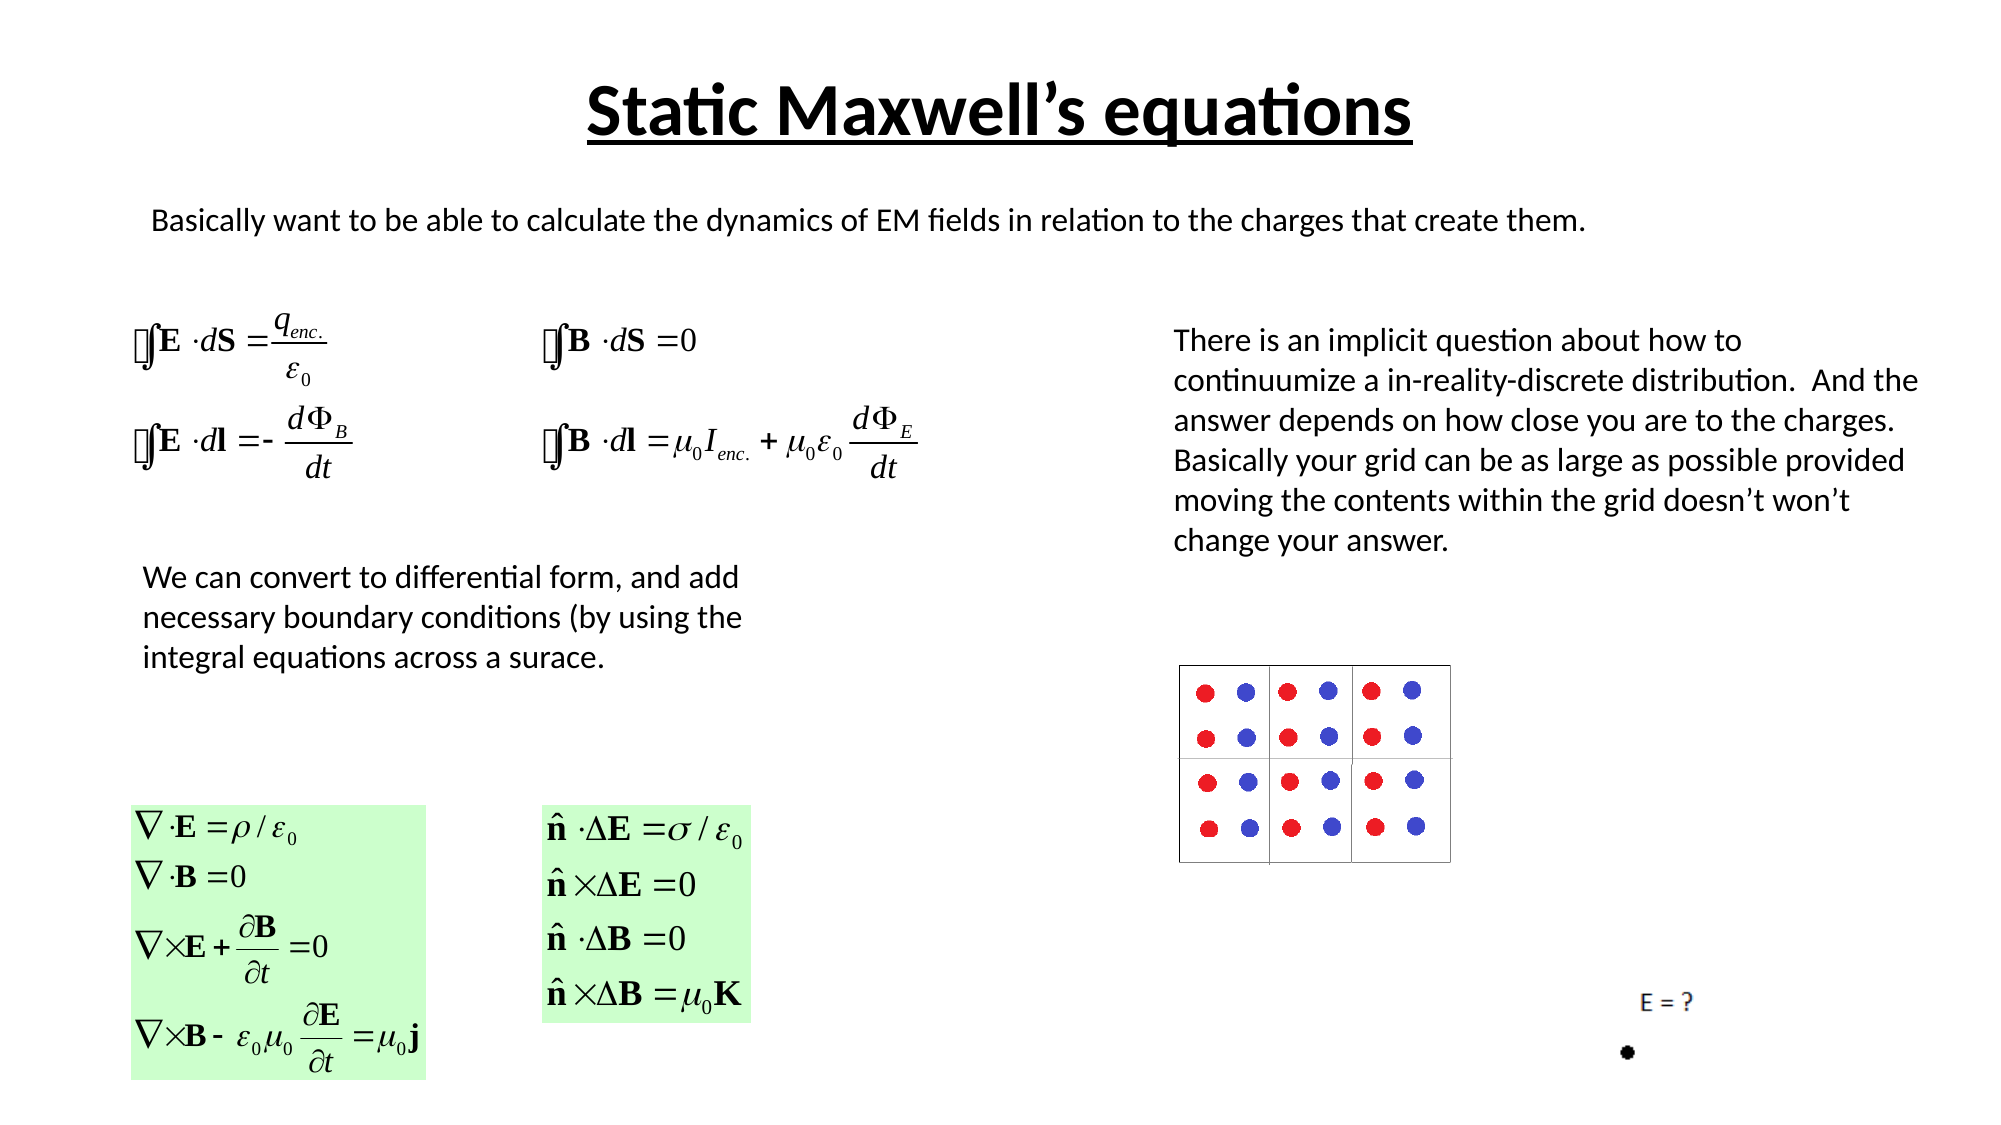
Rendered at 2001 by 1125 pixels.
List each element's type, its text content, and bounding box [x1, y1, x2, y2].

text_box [1158, 628, 1494, 892]
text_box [542, 804, 752, 1023]
text_box Basically want to be able to calculate the dynamics of EM fields in relation to the charges that create them. [136, 190, 1604, 246]
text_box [127, 295, 924, 487]
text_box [131, 804, 426, 1080]
title Static Maxwell’s equations [249, 45, 1750, 160]
picture [1597, 972, 1711, 1074]
text_box There is an implicit question about how to continuumize a in-reality-discrete distribution. And the answer depends on how close you are to the charges. Basically your grid can be as large as possible provided moving the contents within the grid doesn’t won’t change your answer. [1158, 311, 1938, 566]
text_box We can convert to differential form, and add necessary boundary conditions (by using the integral equations across a surace. [127, 548, 774, 683]
